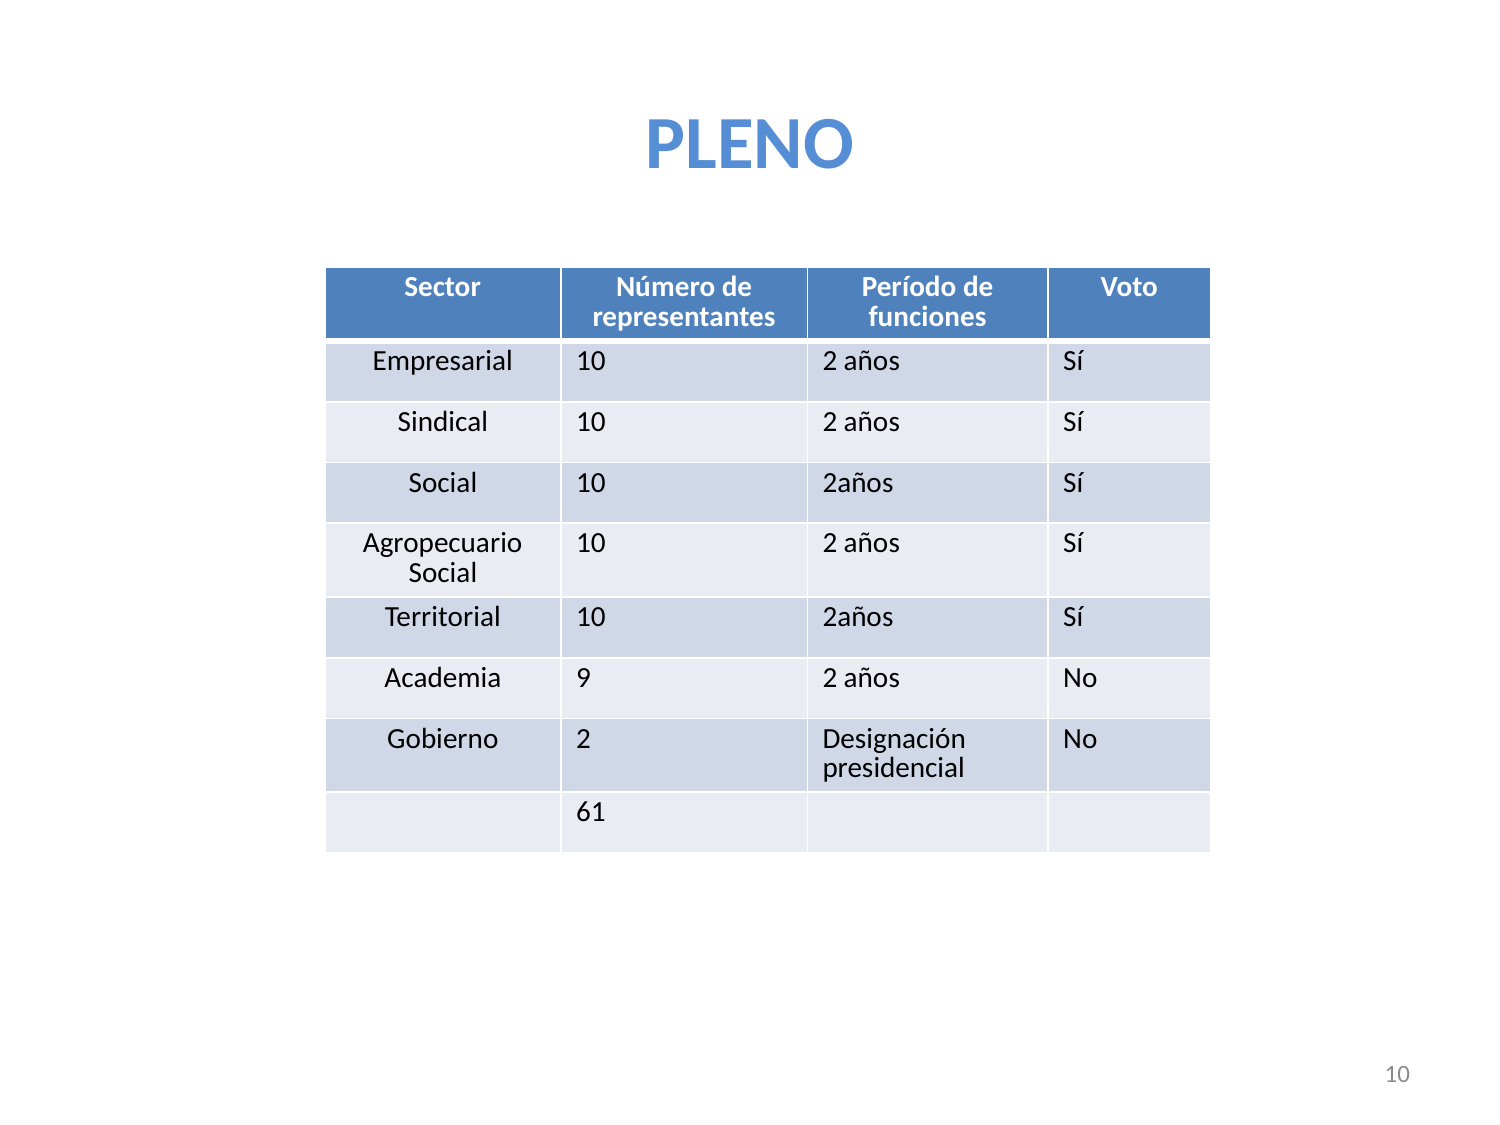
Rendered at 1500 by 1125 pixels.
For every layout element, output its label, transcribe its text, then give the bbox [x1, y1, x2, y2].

table_cell 10 [562, 344, 807, 401]
table_cell 61 [562, 793, 807, 852]
table_header Número de representantes [562, 268, 807, 338]
table_cell 10 [562, 403, 807, 462]
table_cell 10 [562, 524, 807, 596]
table_header Sector [326, 268, 560, 338]
table_cell [326, 793, 560, 852]
table_cell Sí [1049, 344, 1210, 401]
table_header Período de funciones [808, 268, 1047, 338]
table_cell Sí [1049, 403, 1210, 462]
table_cell 2 años [808, 344, 1047, 401]
table_cell Sí [1049, 598, 1210, 657]
table_cell 2años [808, 598, 1047, 657]
title PLENO [75, 45, 1425, 233]
table_cell Social [326, 463, 560, 522]
table_cell 2 años [808, 524, 1047, 596]
table_cell Academia [326, 659, 560, 718]
table_cell Empresarial [326, 344, 560, 401]
slide_number 10 [1074, 1042, 1425, 1103]
table_cell 2 años [808, 403, 1047, 462]
table_cell 2años [808, 463, 1047, 522]
table_cell Designación presidencial [808, 719, 1047, 791]
table_cell Sindical [326, 403, 560, 462]
table_cell Gobierno [326, 719, 560, 791]
table_cell Territorial [326, 598, 560, 657]
table_cell No [1049, 659, 1210, 718]
table_cell [1049, 793, 1210, 852]
table_cell No [1049, 719, 1210, 791]
table_cell 10 [562, 598, 807, 657]
table_cell Sí [1049, 463, 1210, 522]
table_cell 10 [562, 463, 807, 522]
table_cell Agropecuario Social [326, 524, 560, 596]
table_header Voto [1049, 268, 1210, 338]
table_cell Sí [1049, 524, 1210, 596]
table_cell 2 [562, 719, 807, 791]
table_cell 2 años [808, 659, 1047, 718]
table_cell [808, 793, 1047, 852]
table_cell 9 [562, 659, 807, 718]
